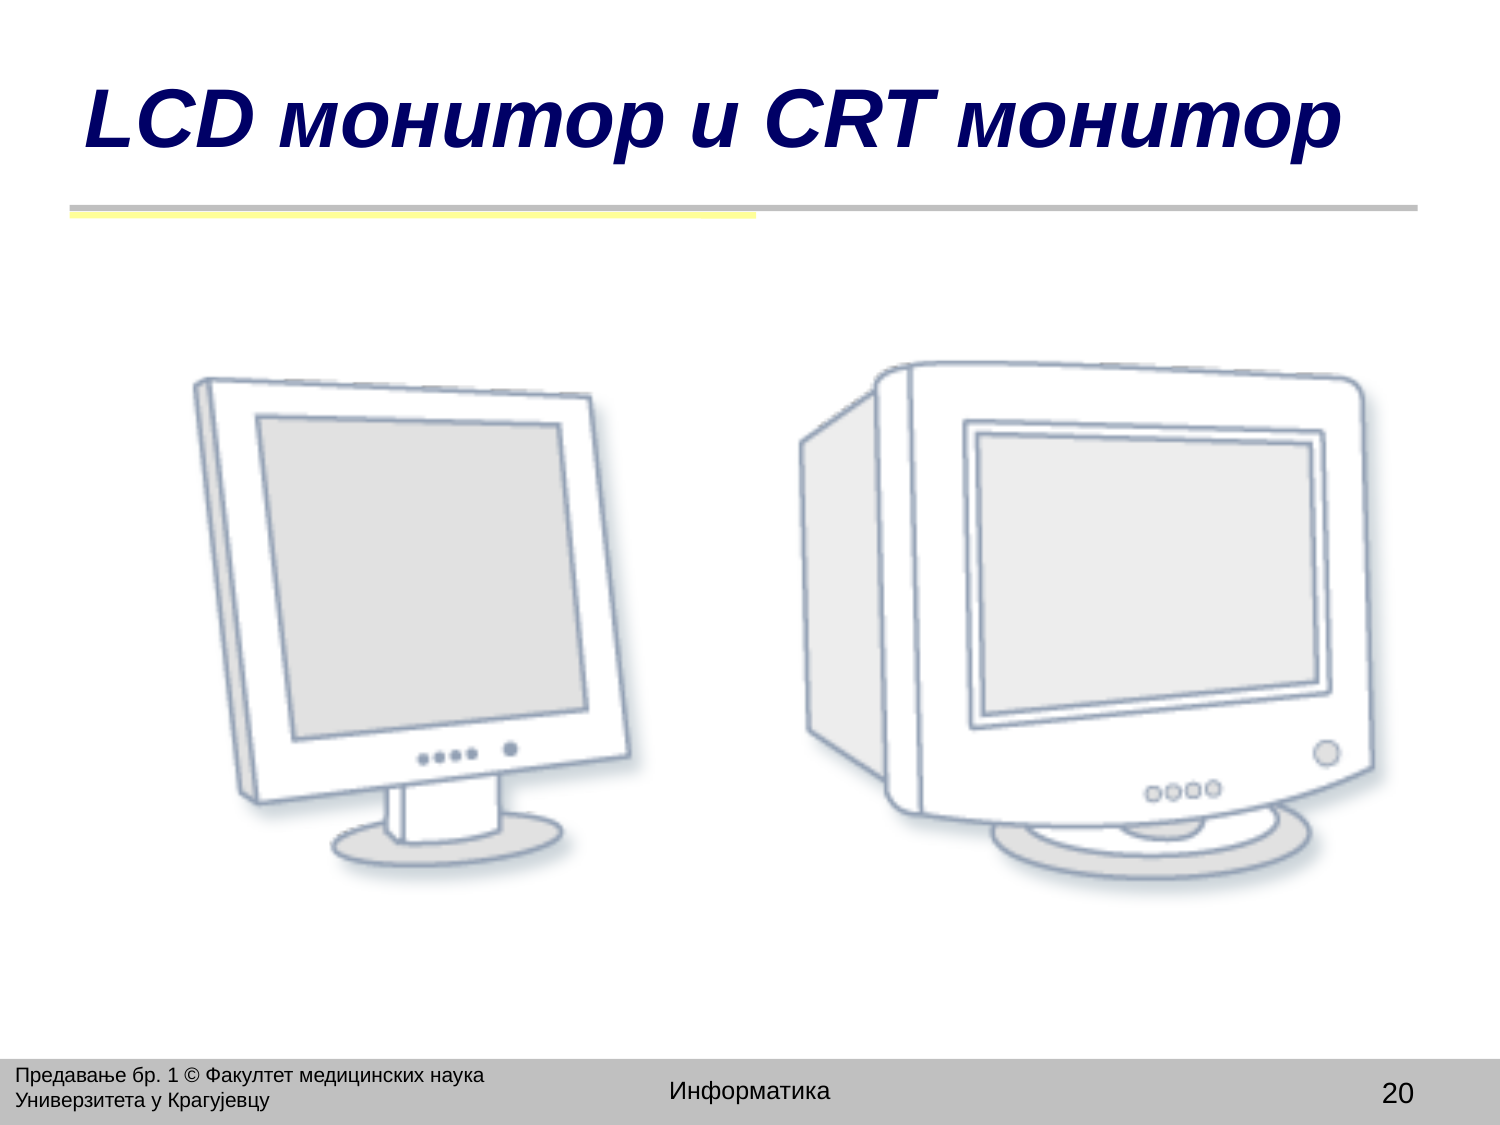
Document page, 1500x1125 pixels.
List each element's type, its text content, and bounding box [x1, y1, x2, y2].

footer Информатика [512, 1066, 988, 1125]
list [135, 298, 1445, 932]
title LCD монитор и CRT монитор [69, 19, 1426, 208]
slide_number 20 [1079, 1066, 1430, 1125]
slide_number Предавање бр. 1 © Факултет медицинских наука Универзитета у Крагујевцу [0, 1053, 599, 1108]
